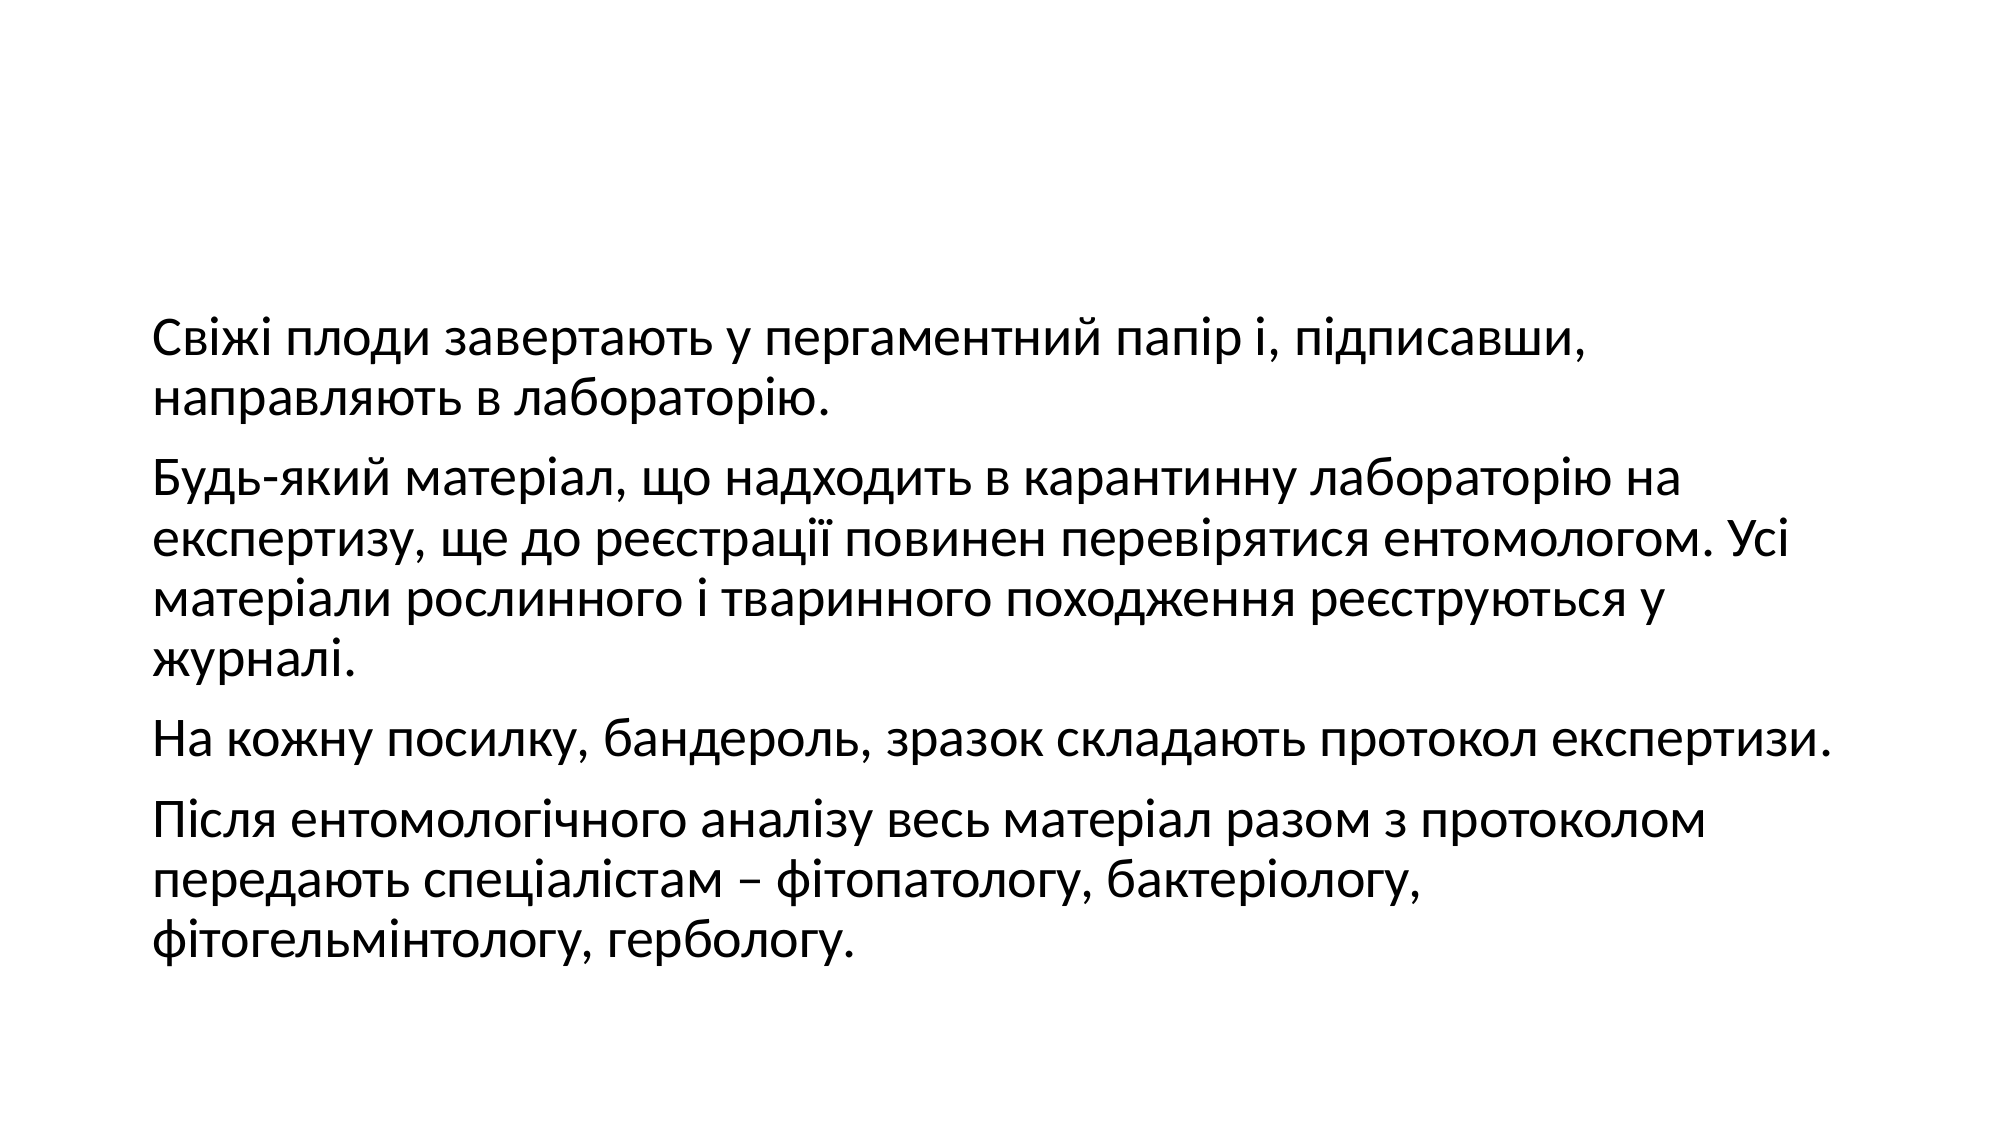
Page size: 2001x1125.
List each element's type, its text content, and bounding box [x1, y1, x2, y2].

list Свіжі плоди завертають у пергаментний папір і, підписавши, направляють в лабораторію. Будь-який матеріал, що надходить в карантинну лабораторію на експертизу, ще до реєстрації повинен перевірятися ентомологом. Усі матеріали рослинного і тваринного походження реєструються у журналі. На кожну посилку, бандероль, зразок складають протокол експертизи. Після ентомологічного аналізу весь матеріал разом з протоколом передають спеціалістам – фітопатологу, бактеріологу, фітогельмінтологу, гербологу. [137, 299, 1863, 1014]
